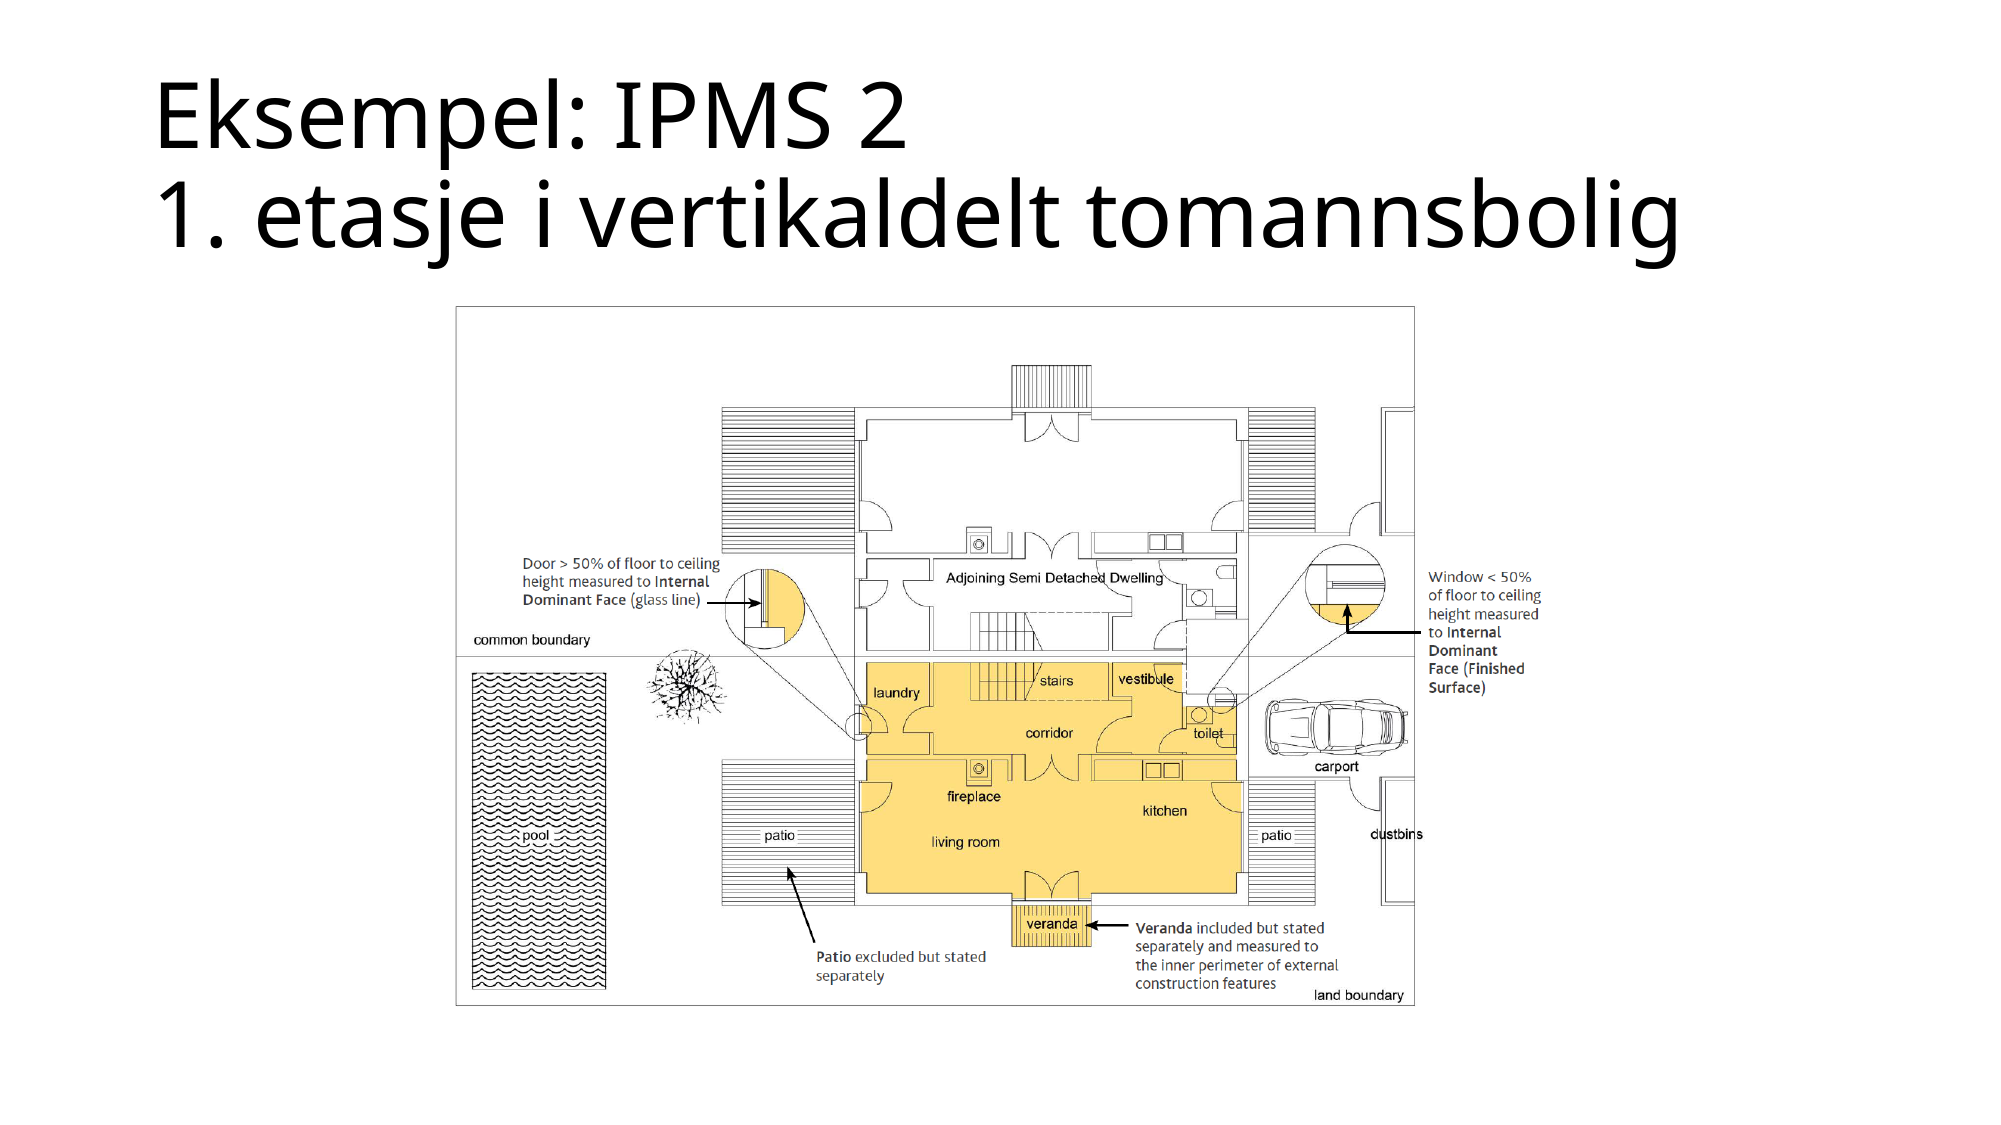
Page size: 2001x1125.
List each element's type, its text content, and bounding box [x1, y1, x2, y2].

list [449, 299, 1551, 1014]
title Eksempel: IPMS 2 1. etasje i vertikaldelt tomannsbolig [137, 59, 1863, 278]
